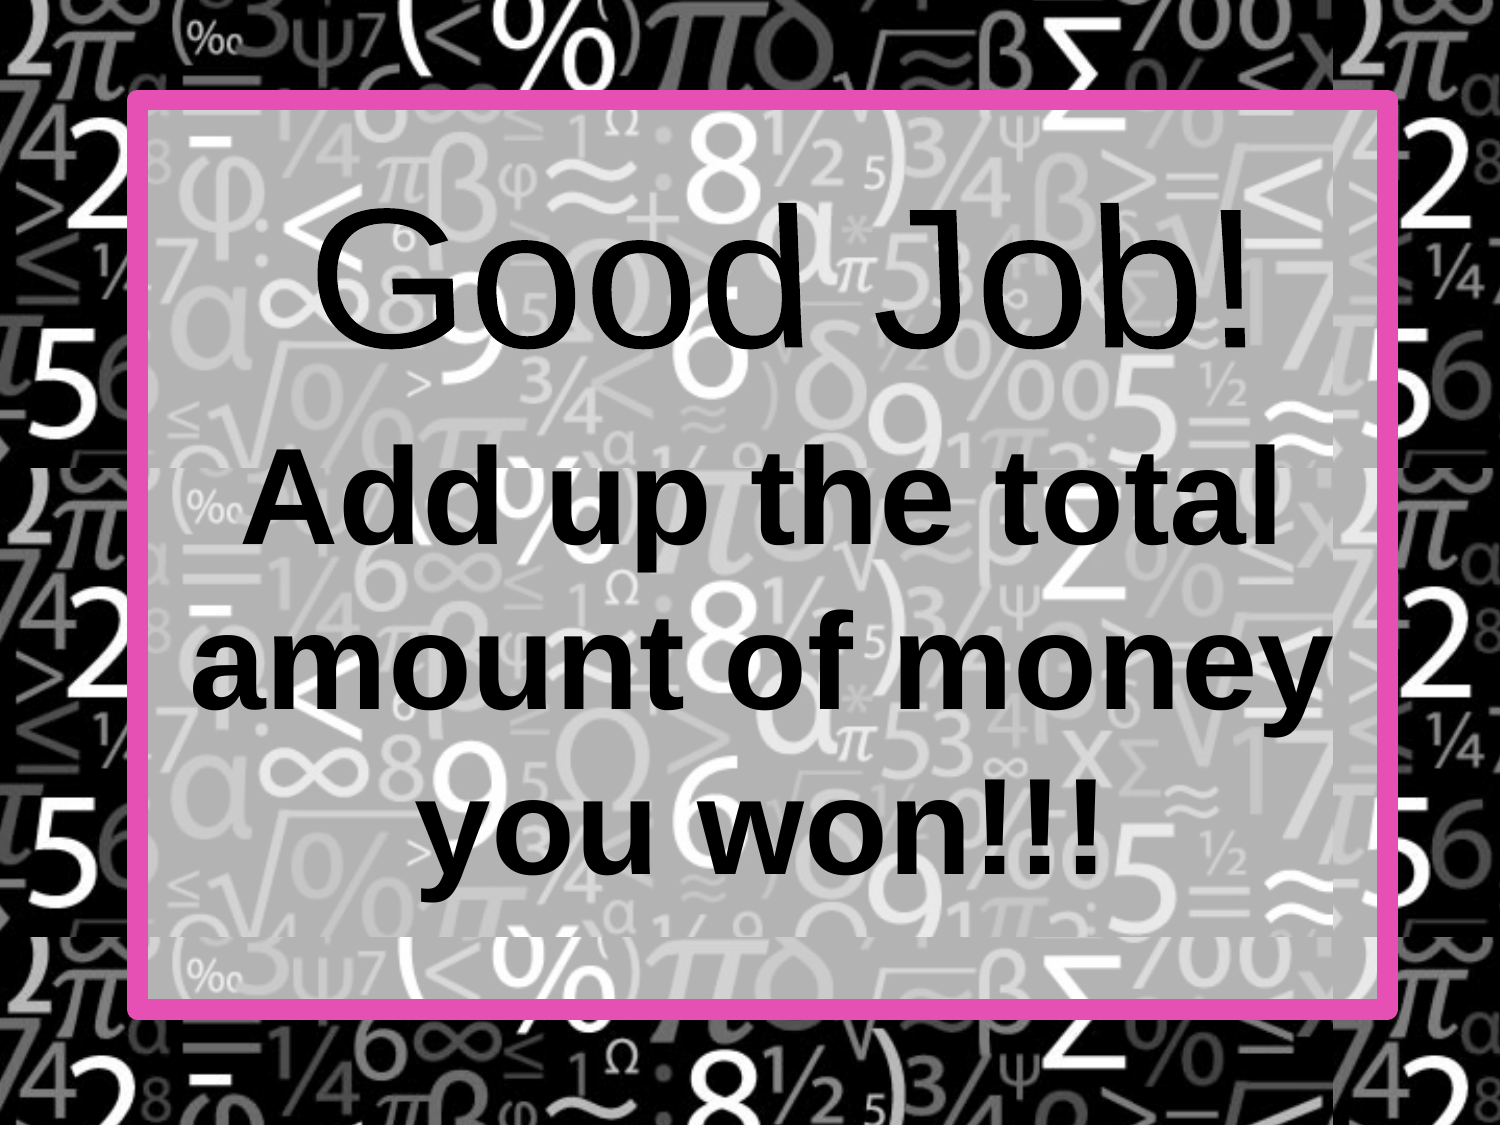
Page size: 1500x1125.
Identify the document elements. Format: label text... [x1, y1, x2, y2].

text_box [135, 98, 1390, 1012]
text_box Add up the total amount of money you won!!! [162, 399, 1363, 910]
picture [0, 0, 1500, 1125]
